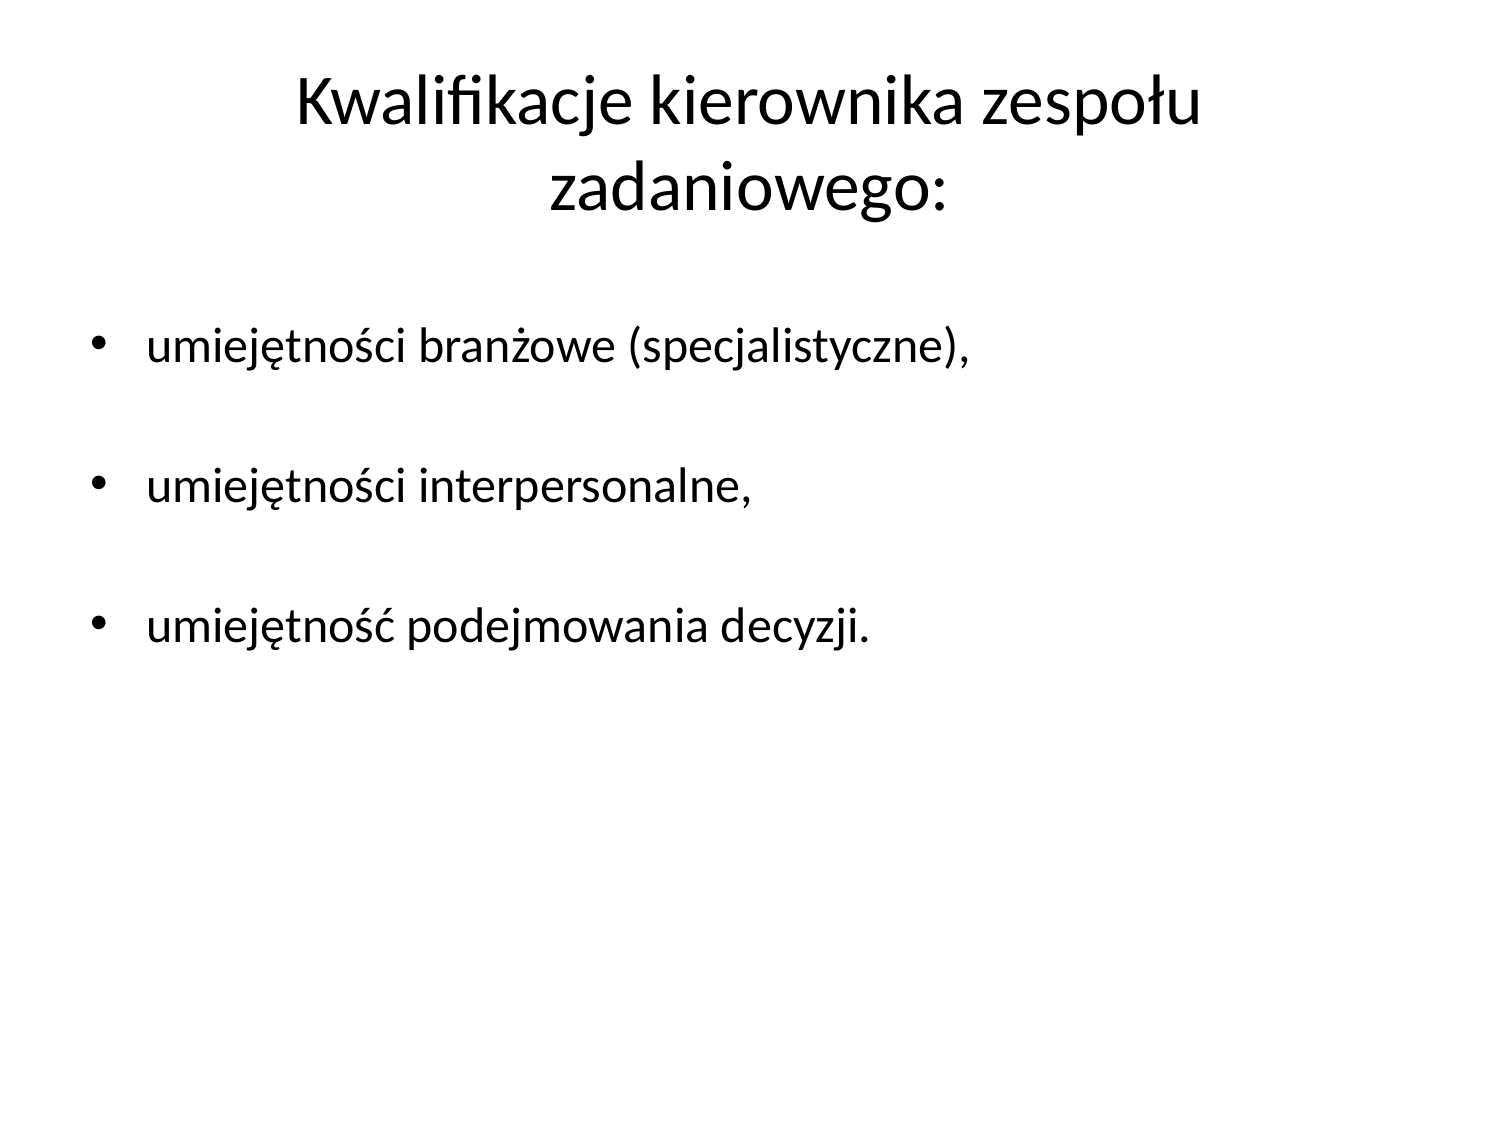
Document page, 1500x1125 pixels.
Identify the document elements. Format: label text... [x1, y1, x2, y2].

title Kwalifikacje kierownika zespołu zadaniowego: [75, 45, 1425, 233]
list umiejętności branżowe (specjalistyczne), umiejętności interpersonalne, umiejętność podejmowania decyzji. [75, 304, 1425, 1005]
